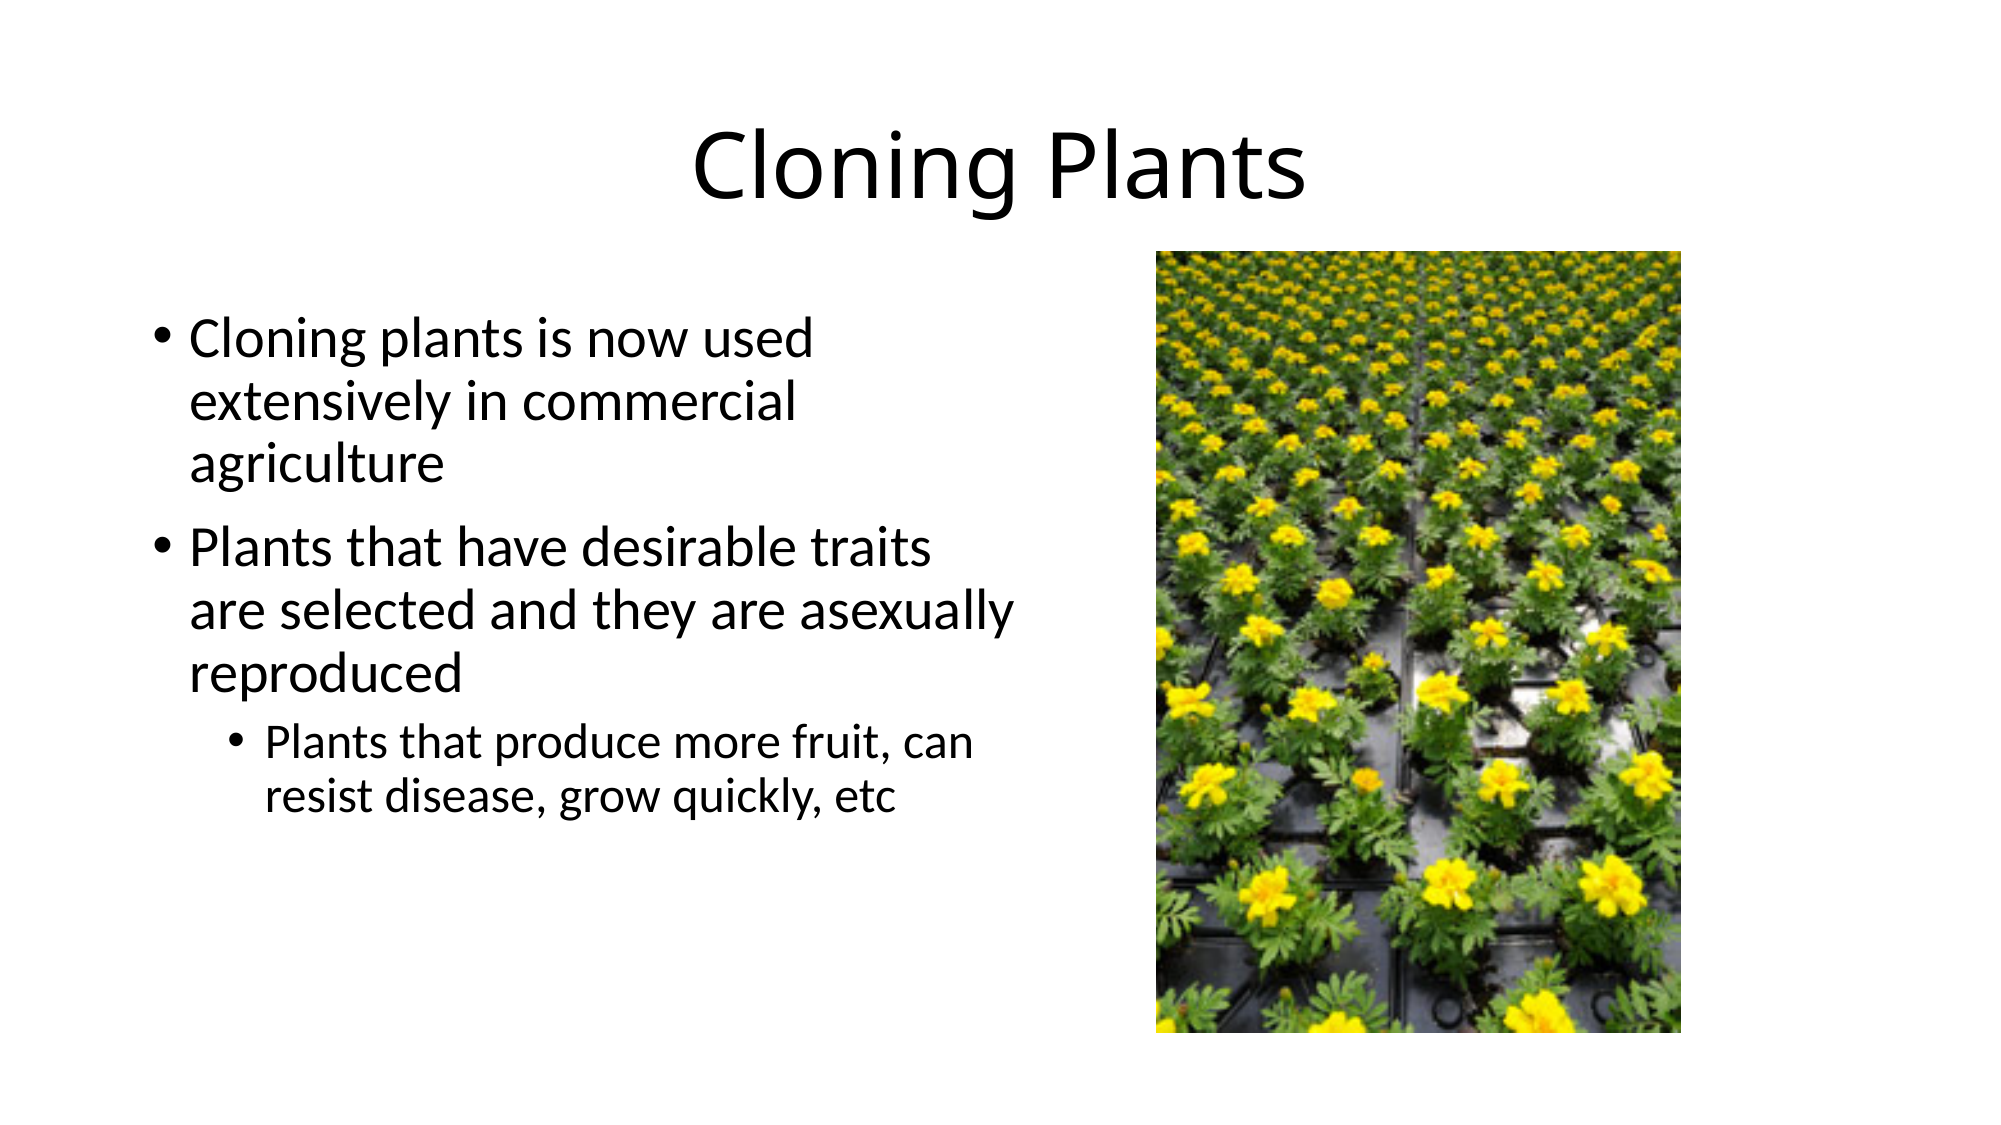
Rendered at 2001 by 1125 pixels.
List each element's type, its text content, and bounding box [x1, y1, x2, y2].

picture [1155, 251, 1681, 1033]
title Cloning Plants [137, 59, 1863, 278]
list Cloning plants is now used extensively in commercial agriculture Plants that have desirable traits are selected and they are asexually reproduced Plants that produce more fruit, can resist disease, grow quickly, etc [137, 299, 1036, 1033]
